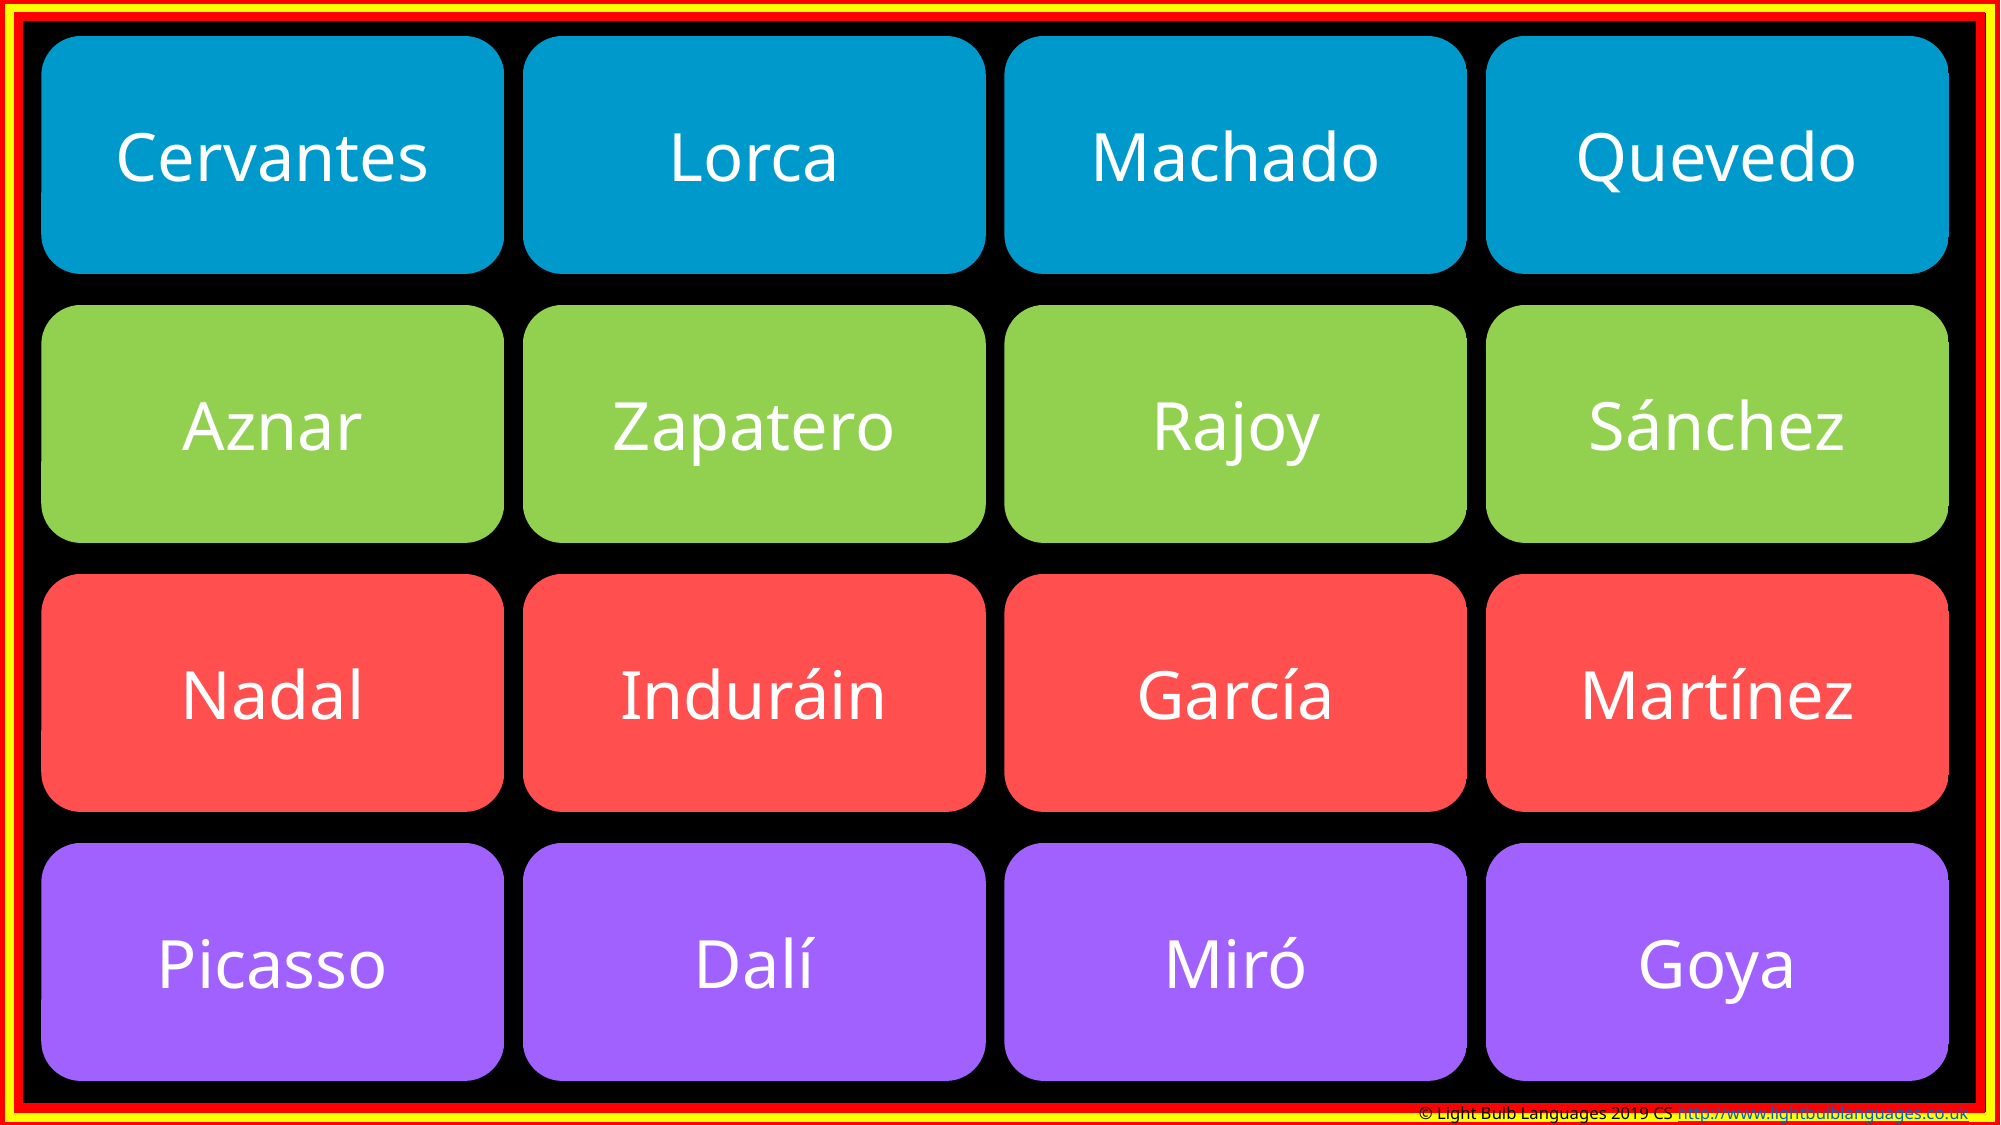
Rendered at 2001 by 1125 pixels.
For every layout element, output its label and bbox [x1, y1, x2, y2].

text_box [0, 0, 2000, 1125]
